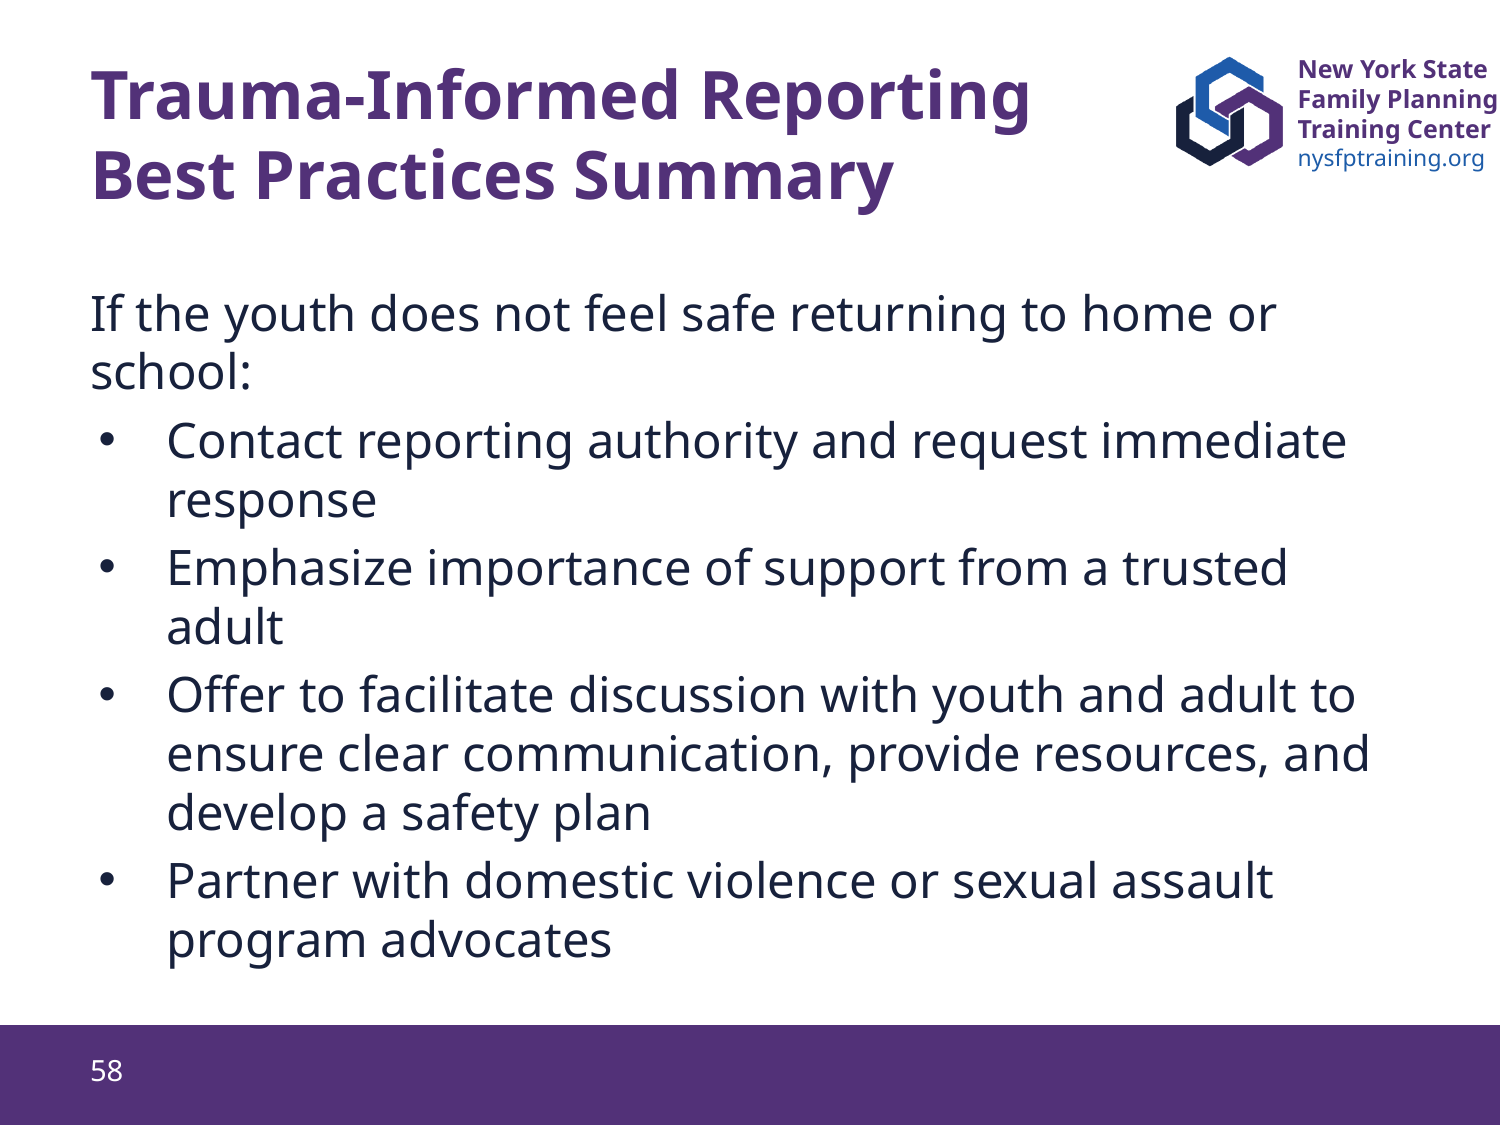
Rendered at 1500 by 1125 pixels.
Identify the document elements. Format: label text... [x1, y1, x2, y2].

picture [1175, 55, 1284, 168]
list If the youth does not feel safe returning to home or school: Contact reporting authority and request immediate response Emphasize importance of support from a trusted adult Offer to facilitate discussion with youth and adult to ensure clear communication, provide resources, and develop a safety plan Partner with domestic violence or sexual assault program advocates [75, 275, 1425, 975]
slide_number 58 [75, 1042, 285, 1103]
title Trauma-Informed Reporting Best Practices Summary [75, 45, 1113, 275]
